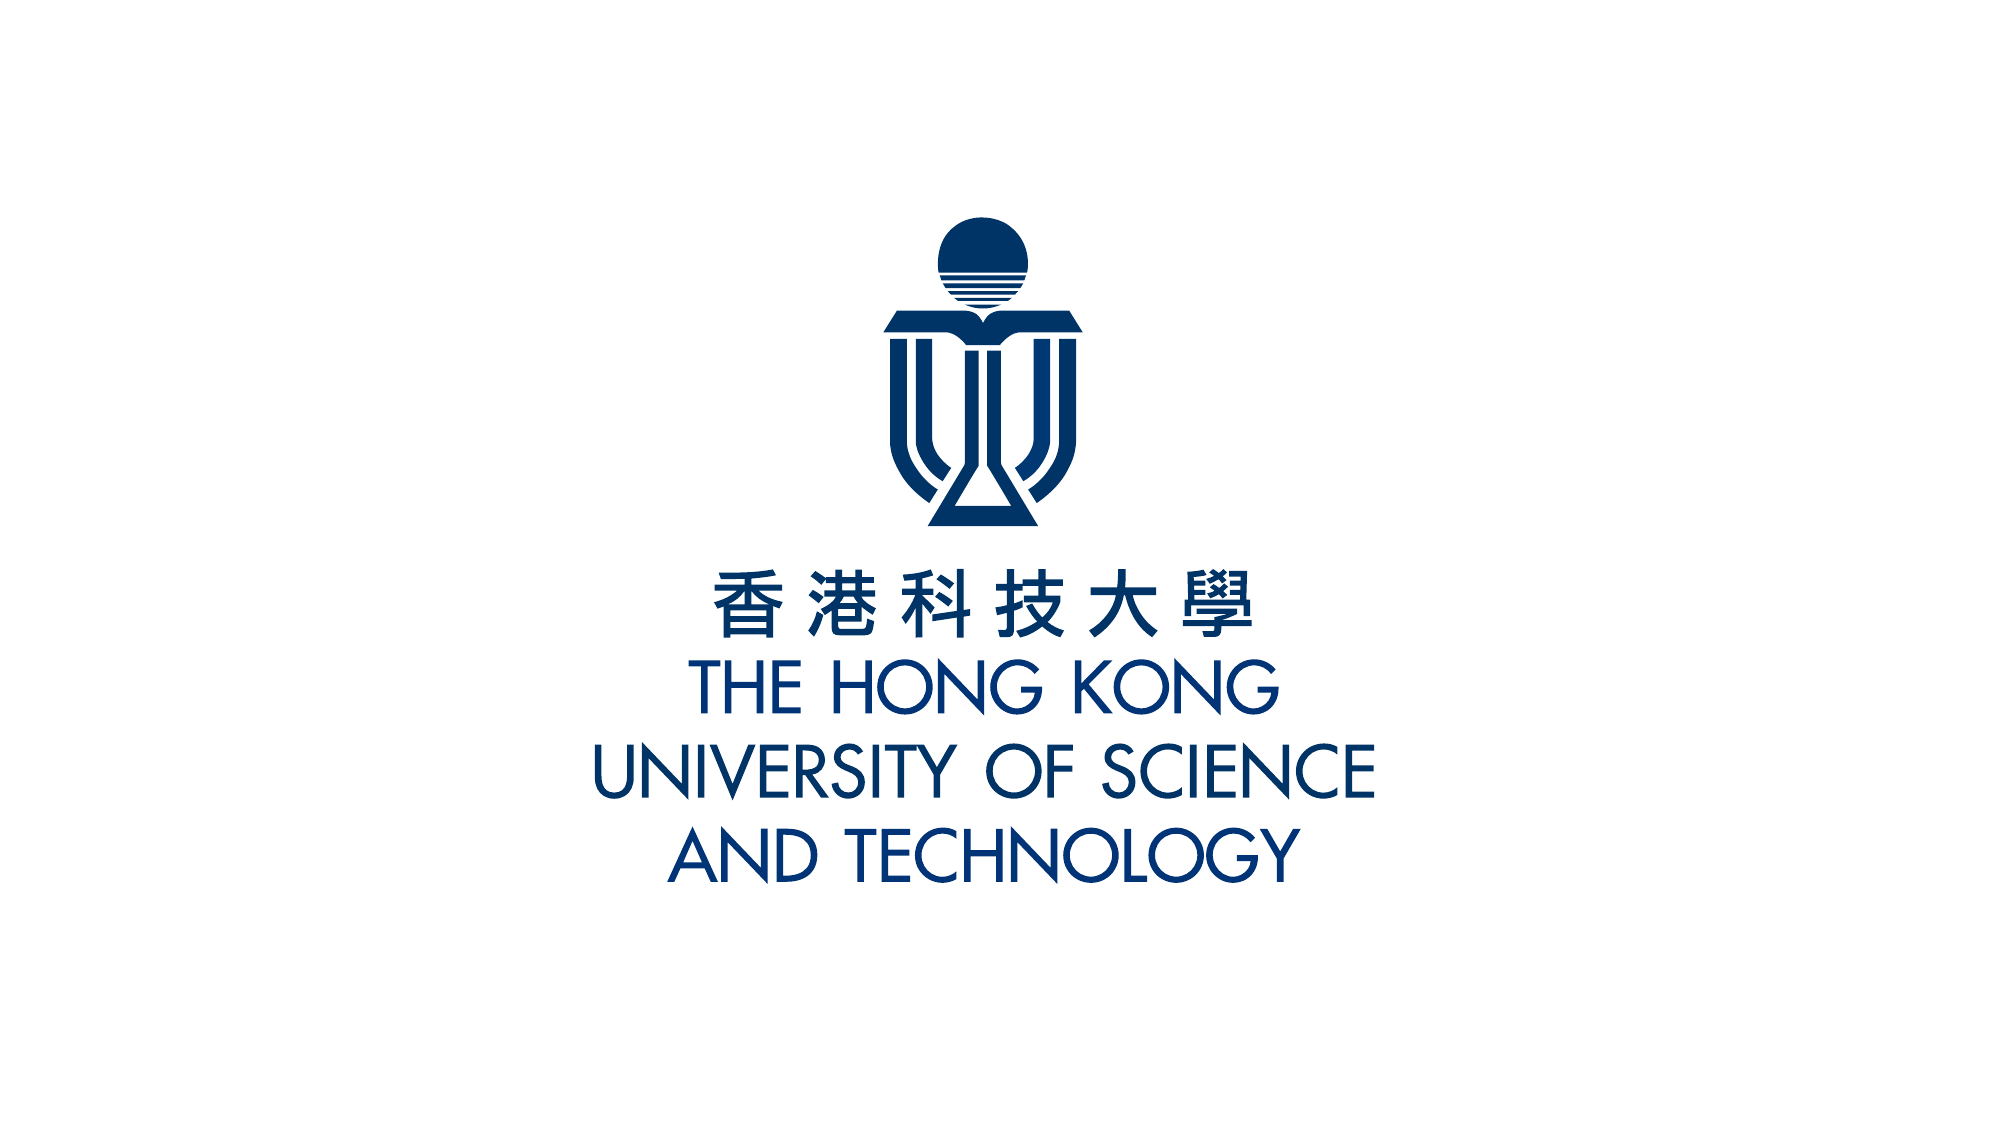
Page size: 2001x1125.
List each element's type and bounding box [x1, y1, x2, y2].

text_box [594, 217, 1375, 884]
